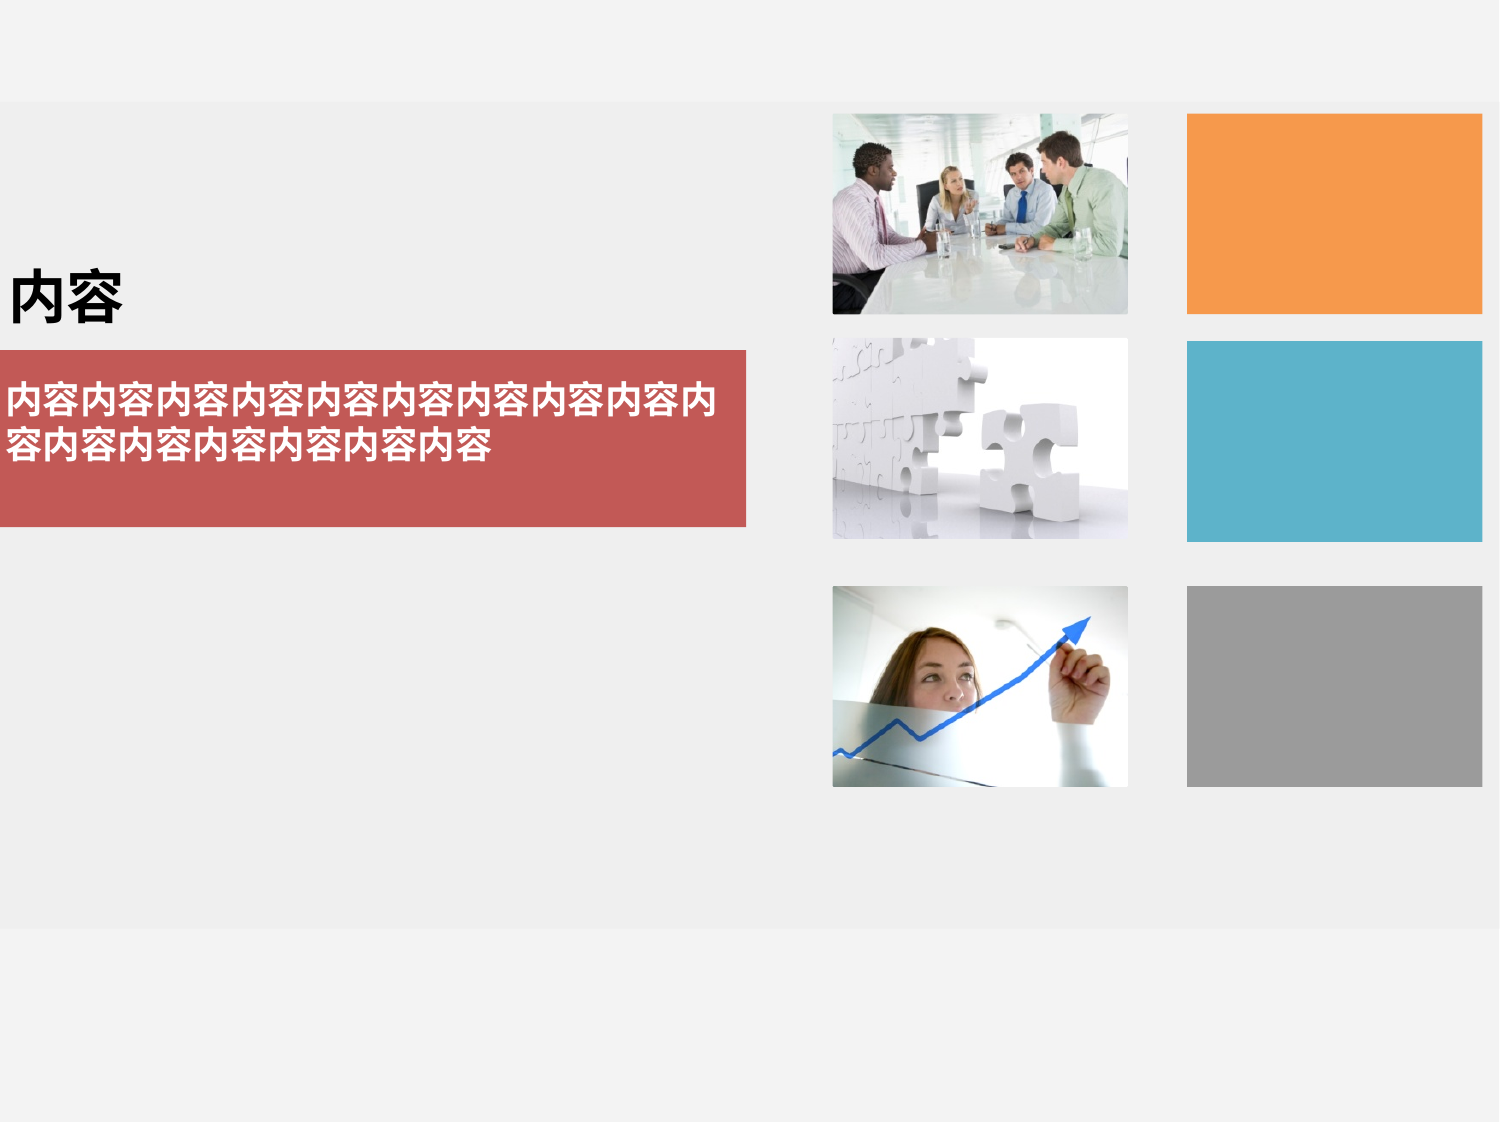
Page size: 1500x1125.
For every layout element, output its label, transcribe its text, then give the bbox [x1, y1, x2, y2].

text_box [832, 113, 1128, 315]
text_box 内容内容内容内容内容内容内容内容内容内容内容内容内容内容内容内容 [0, 368, 747, 474]
text_box [832, 586, 1128, 787]
text_box [832, 337, 1128, 539]
text_box [1185, 584, 1484, 789]
text_box [1185, 111, 1484, 316]
text_box [0, 348, 748, 529]
text_box 内容 [0, 266, 743, 338]
text_box [1185, 339, 1484, 544]
